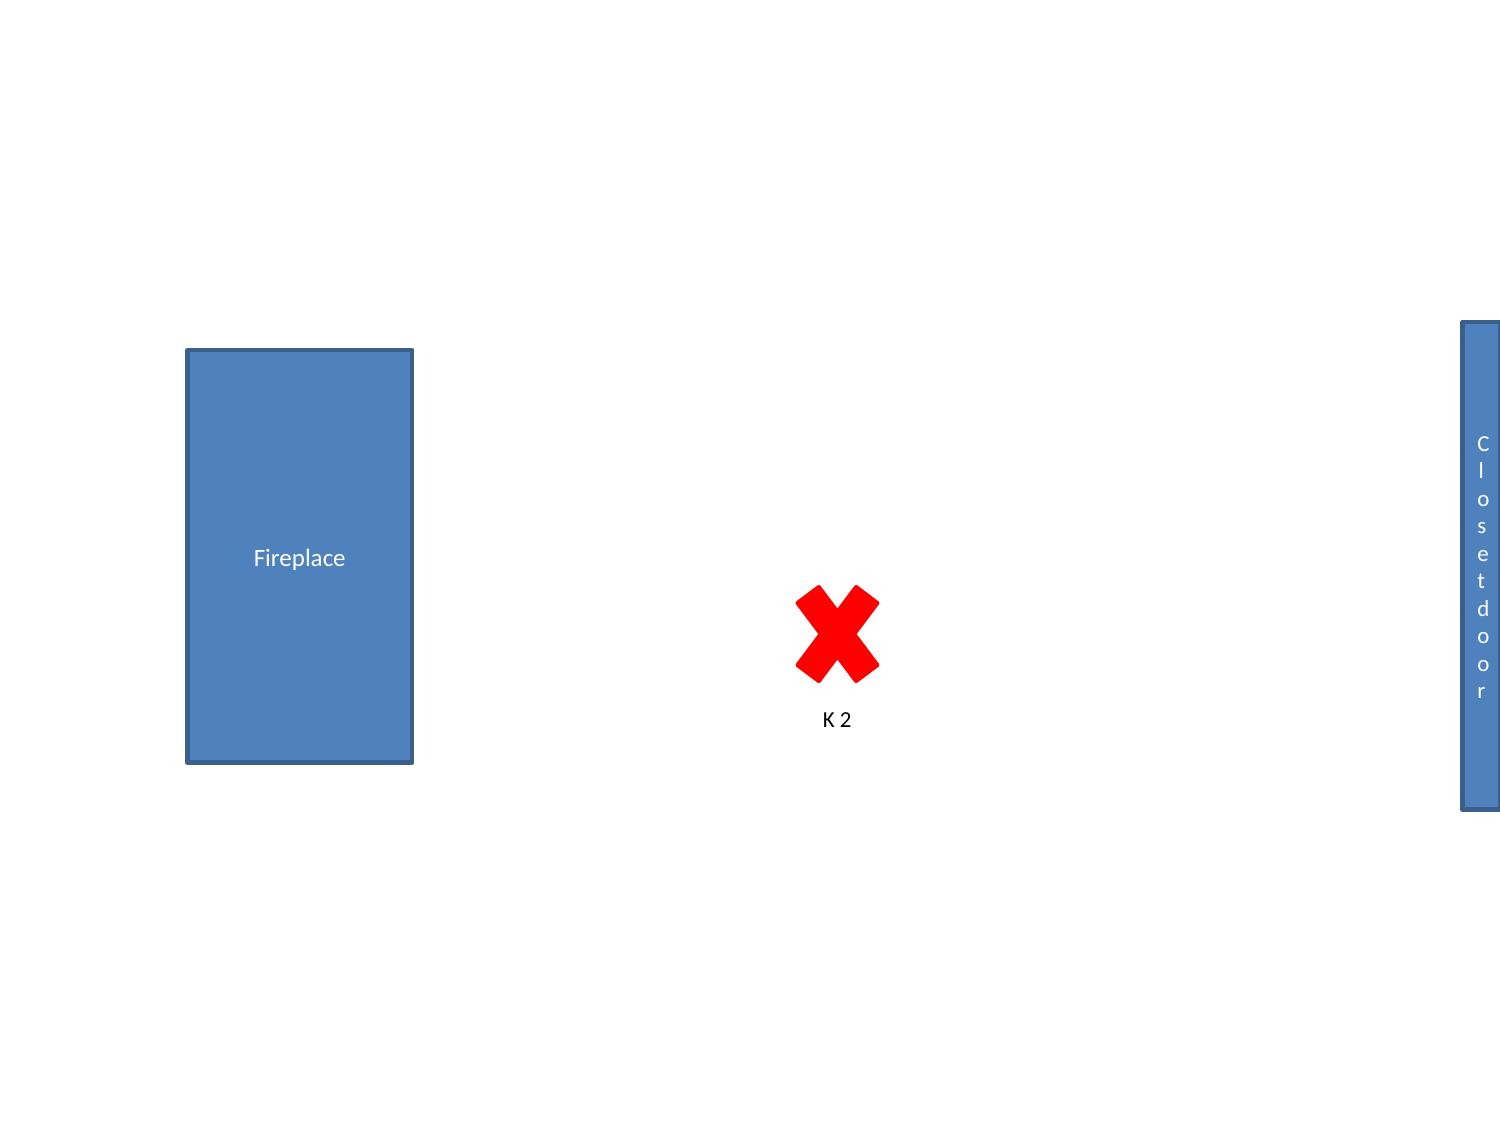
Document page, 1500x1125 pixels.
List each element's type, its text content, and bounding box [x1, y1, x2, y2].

text_box K 2 [779, 698, 896, 740]
text_box Fireplace [185, 348, 414, 765]
text_box [795, 585, 880, 684]
text_box Closet door [1460, 320, 1500, 812]
